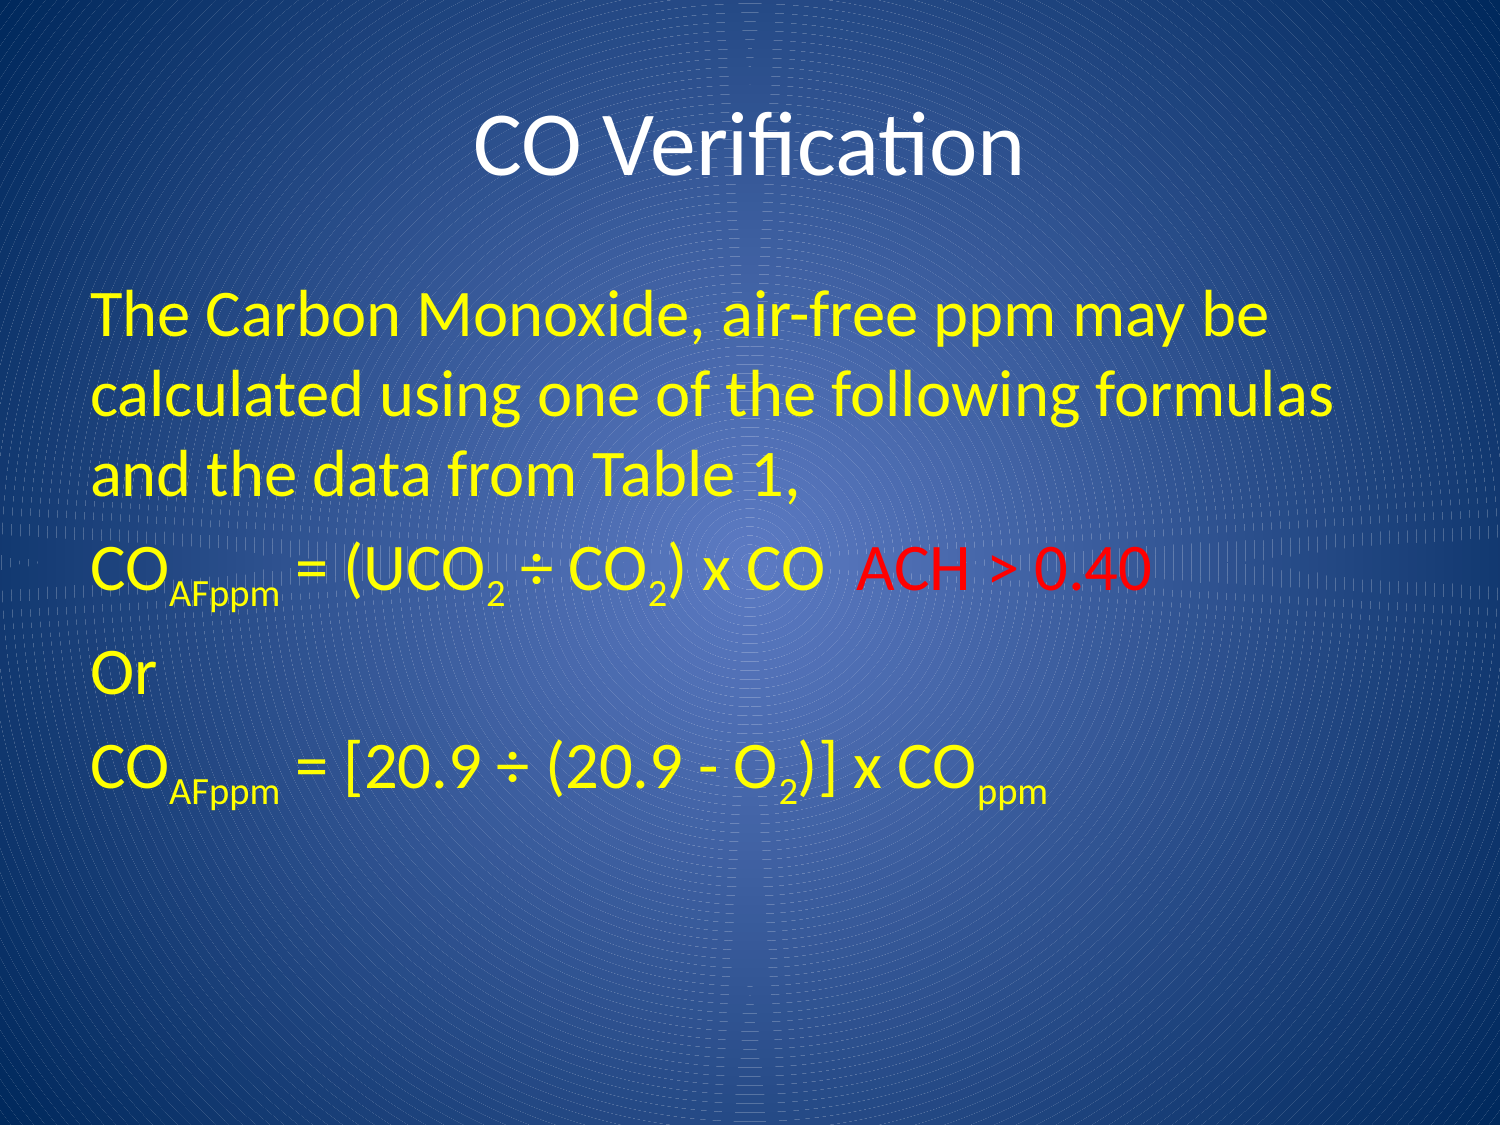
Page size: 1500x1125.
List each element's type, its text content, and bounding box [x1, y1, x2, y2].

title CO Verification [75, 45, 1425, 233]
list The Carbon Monoxide, air-free ppm may be calculated using one of the following formulas and the data from Table 1, COAFppm = (UCO2 ÷ CO2) x CO ACH ˃ 0.40 Or COAFppm = [20.9 ÷ (20.9 - O2)] x COppm [75, 262, 1425, 1005]
